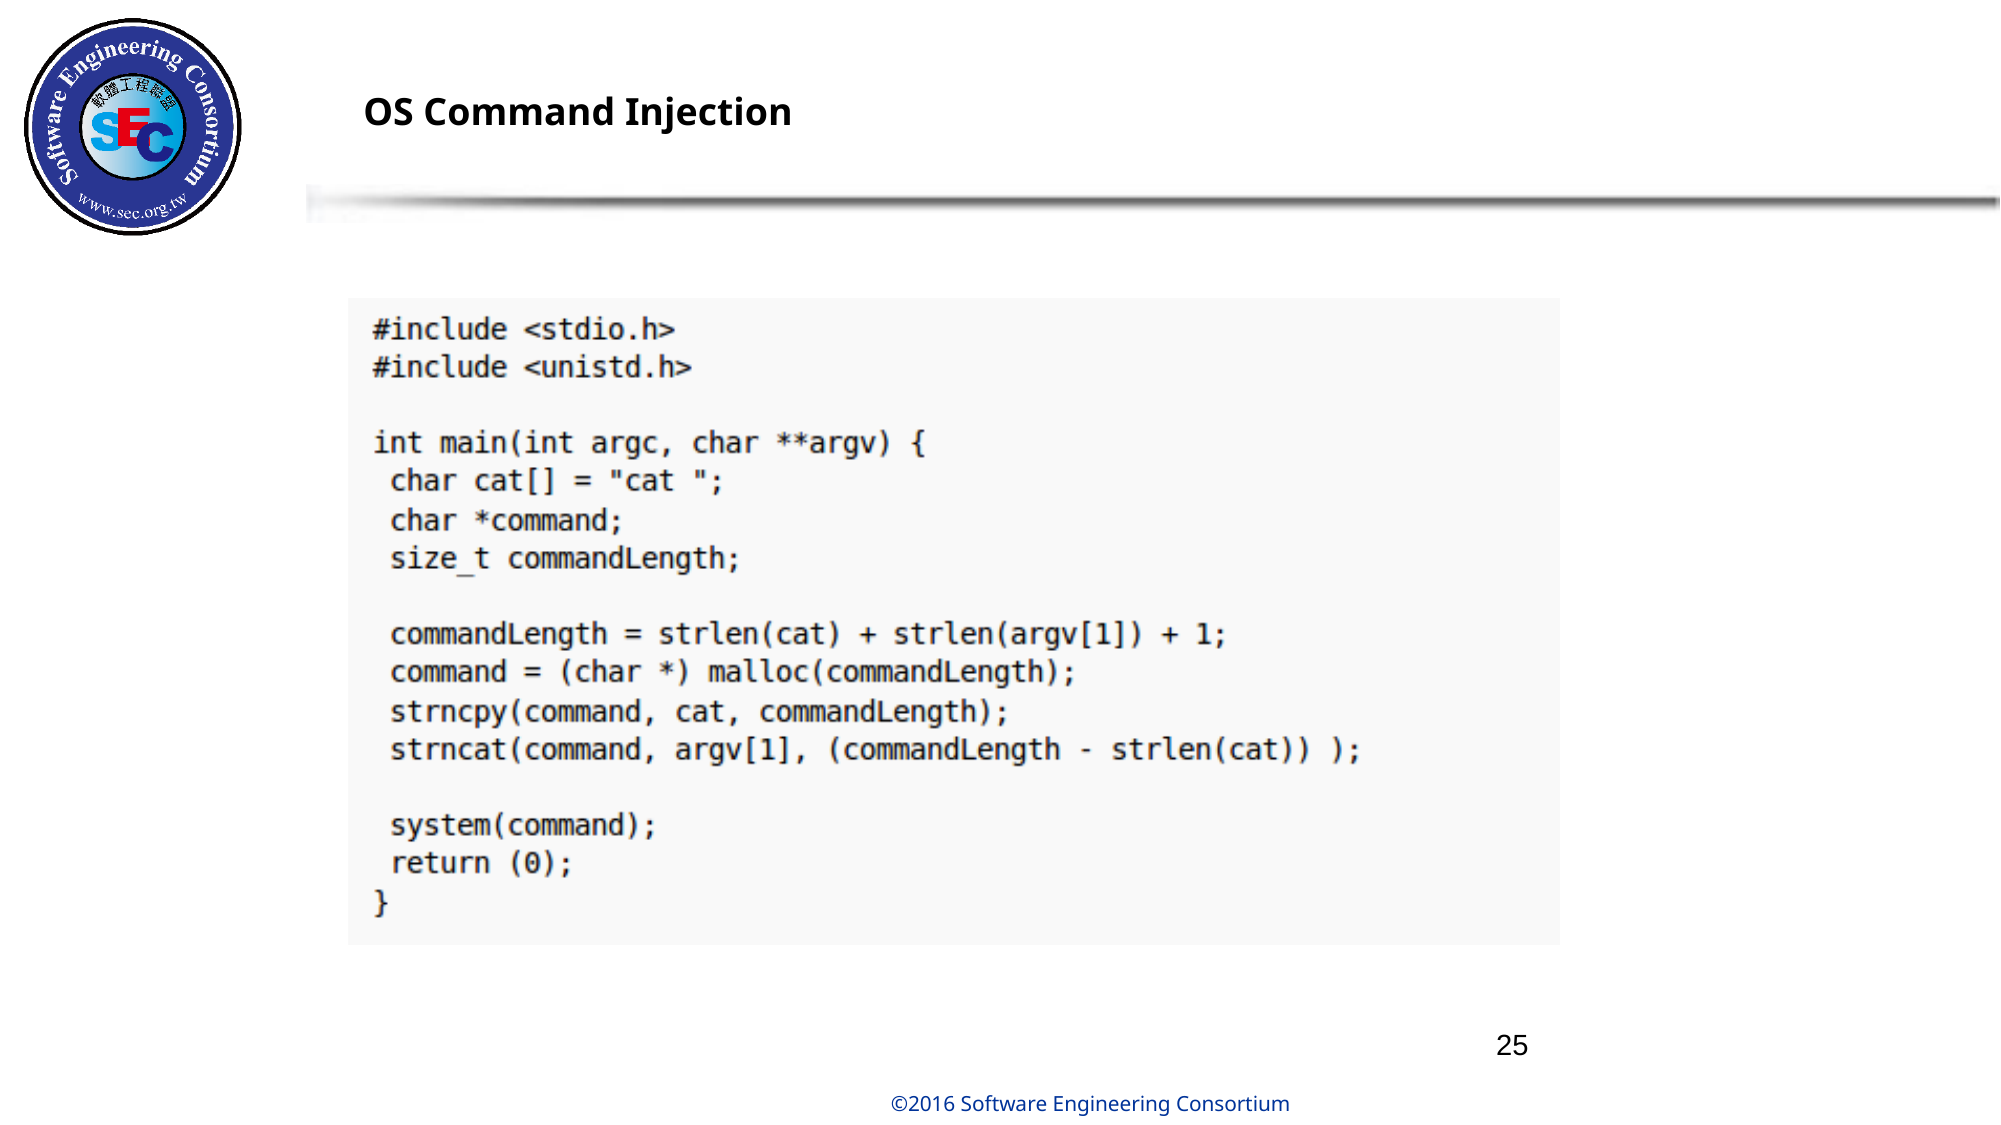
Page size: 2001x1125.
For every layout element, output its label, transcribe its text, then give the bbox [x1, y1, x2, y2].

slide_number ‹#› [1481, 1019, 1898, 1094]
picture [306, 184, 2000, 223]
picture [0, 0, 265, 259]
picture [347, 298, 1560, 945]
title OS Command Injection [348, 42, 2000, 179]
